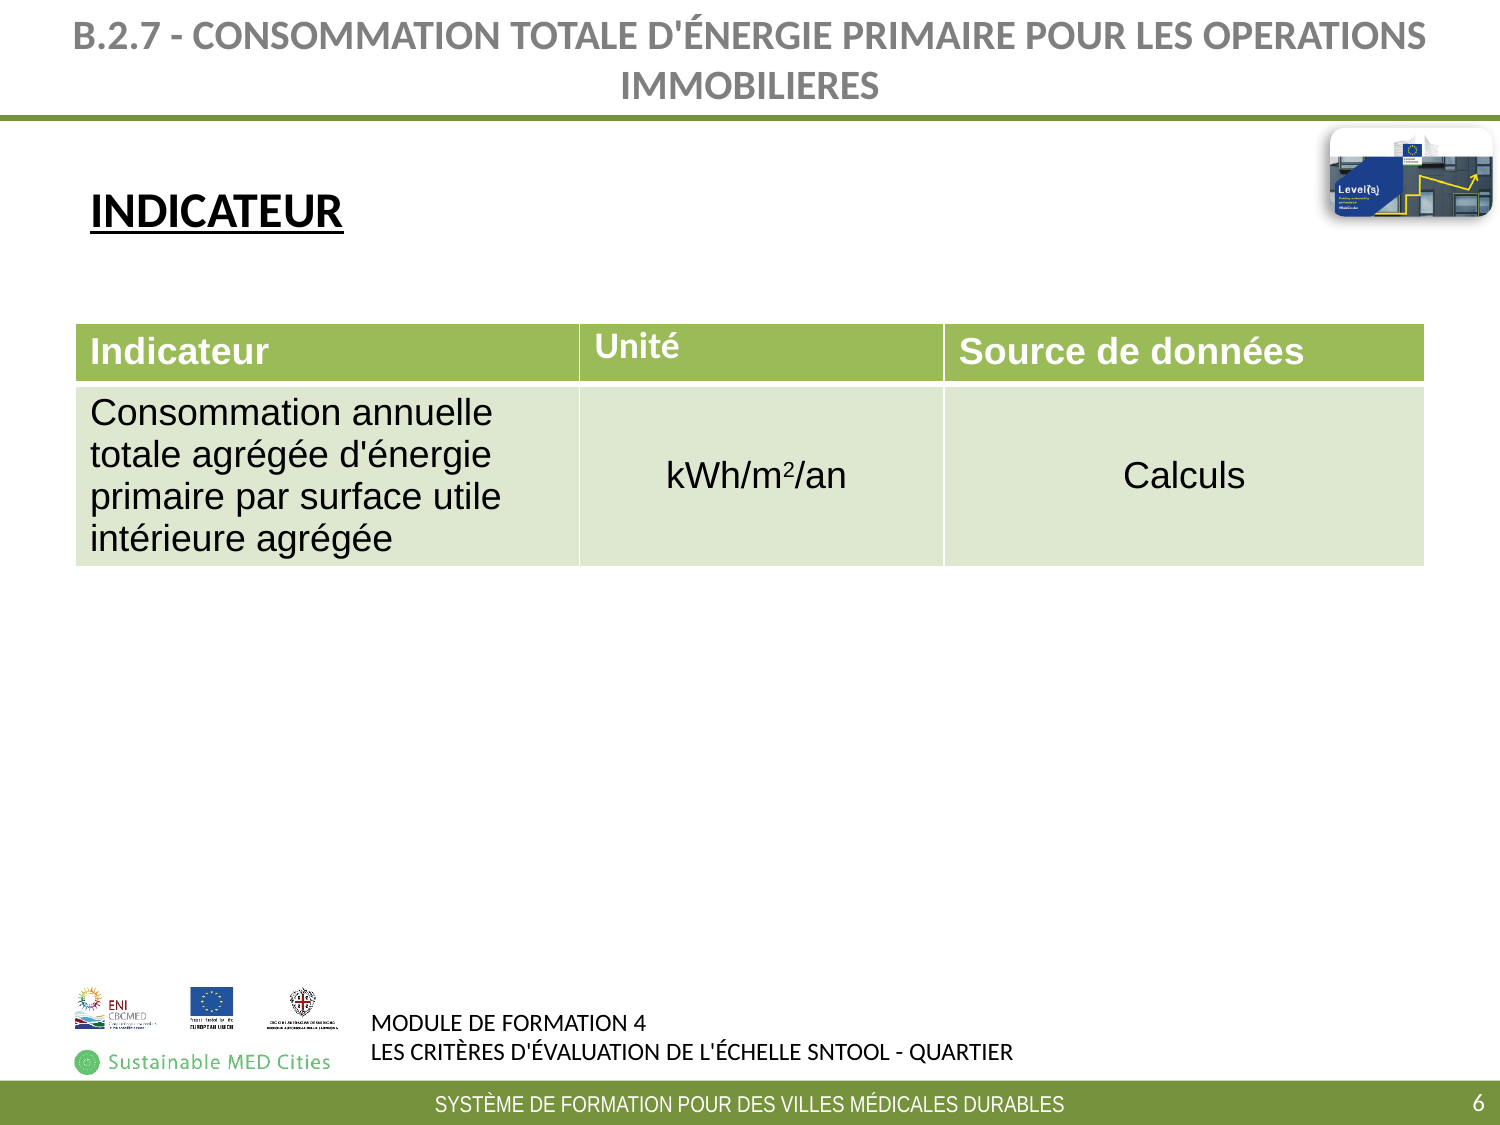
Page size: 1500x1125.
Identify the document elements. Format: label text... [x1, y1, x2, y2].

table_cell Calculs [945, 387, 1424, 566]
slide_number ‹#› [1149, 1078, 1500, 1125]
table_header Indicateur [76, 324, 579, 381]
picture [62, 978, 356, 1080]
table_header Source de données [945, 324, 1424, 381]
table_cell kWh/m2/an [580, 387, 943, 566]
table_cell Consommation annuelle totale agrégée d'énergie primaire par surface utile intérieure agrégée [76, 387, 579, 566]
title B.2.7 - CONSOMMATION TOTALE D'ÉNERGIE PRIMAIRE POUR LES OPERATIONS IMMOBILIERES [0, 0, 1500, 117]
table_header Unité [580, 324, 943, 381]
picture [1329, 127, 1493, 217]
list INDICATEUR [75, 170, 1425, 270]
